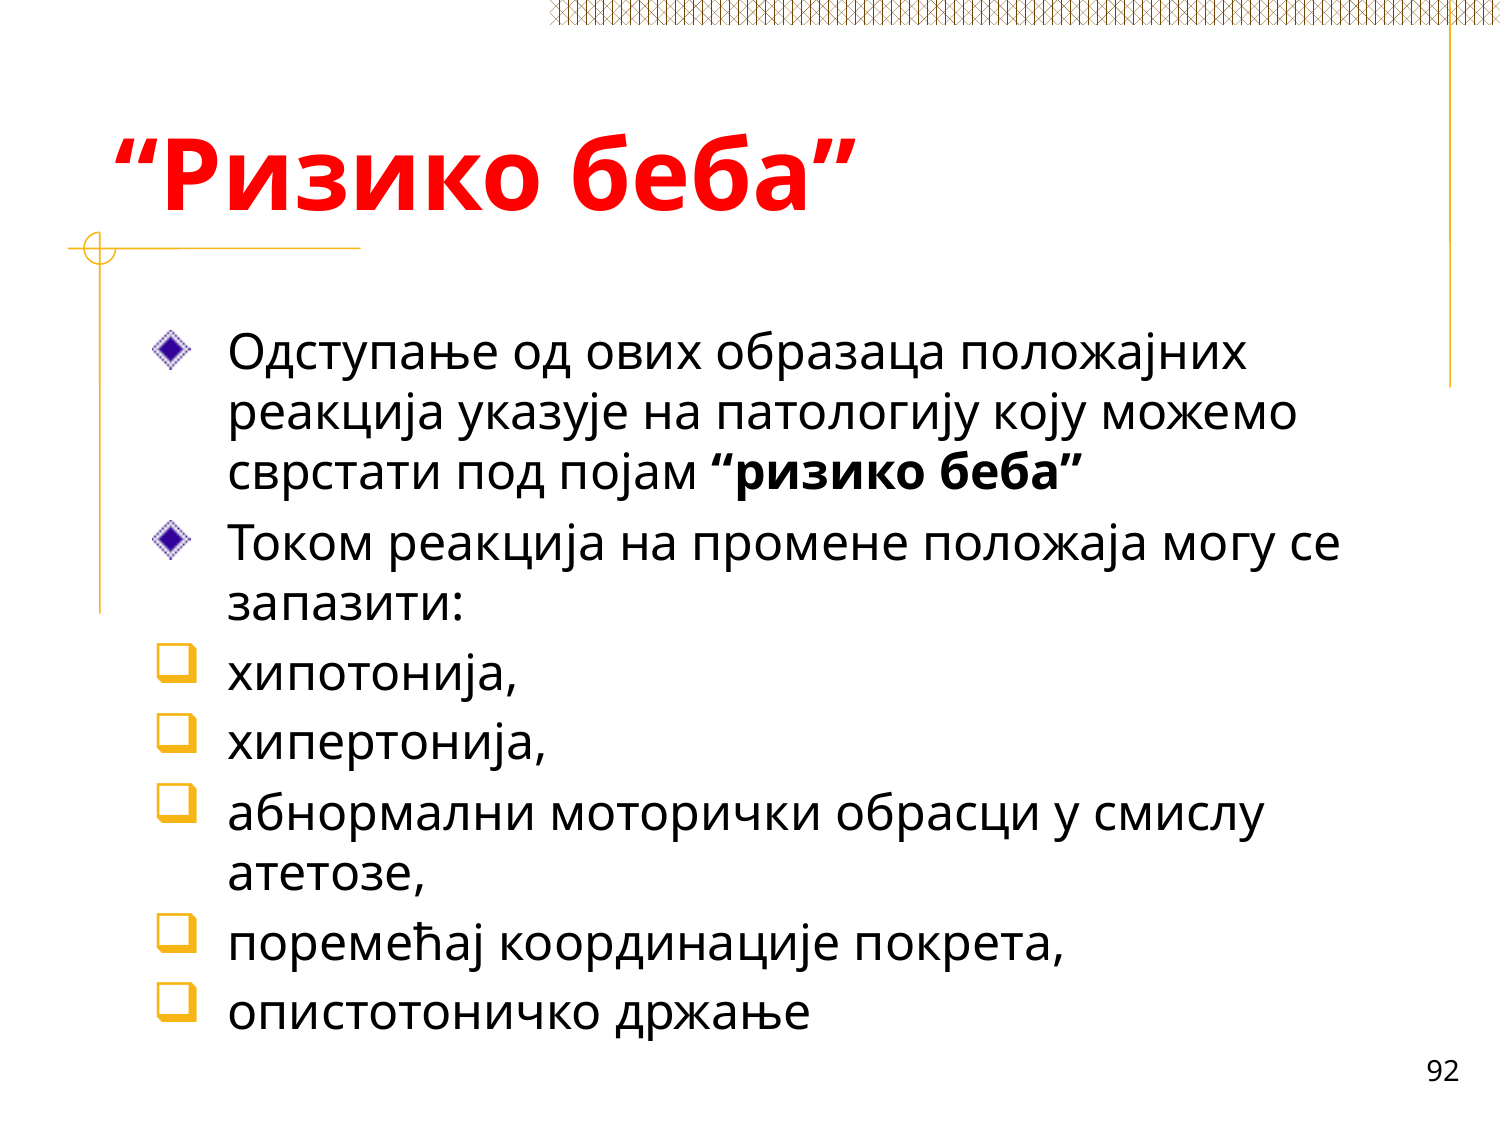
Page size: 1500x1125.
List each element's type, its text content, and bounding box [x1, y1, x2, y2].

list Одступање од ових образаца положајних реакција указује на патологију коју можемо сврстати под појам “ризико беба” Током реакција на промене положаја могу се запазити: хипотонија, хипертонија, абнормални моторички обрасци у смислу атетозе, поремећај координације покрета, опистотоничко држање [137, 312, 1413, 988]
slide_number 92 [1162, 1025, 1475, 1100]
picture [152, 330, 191, 370]
title “Ризико беба” [99, 49, 1376, 238]
picture [152, 520, 191, 560]
